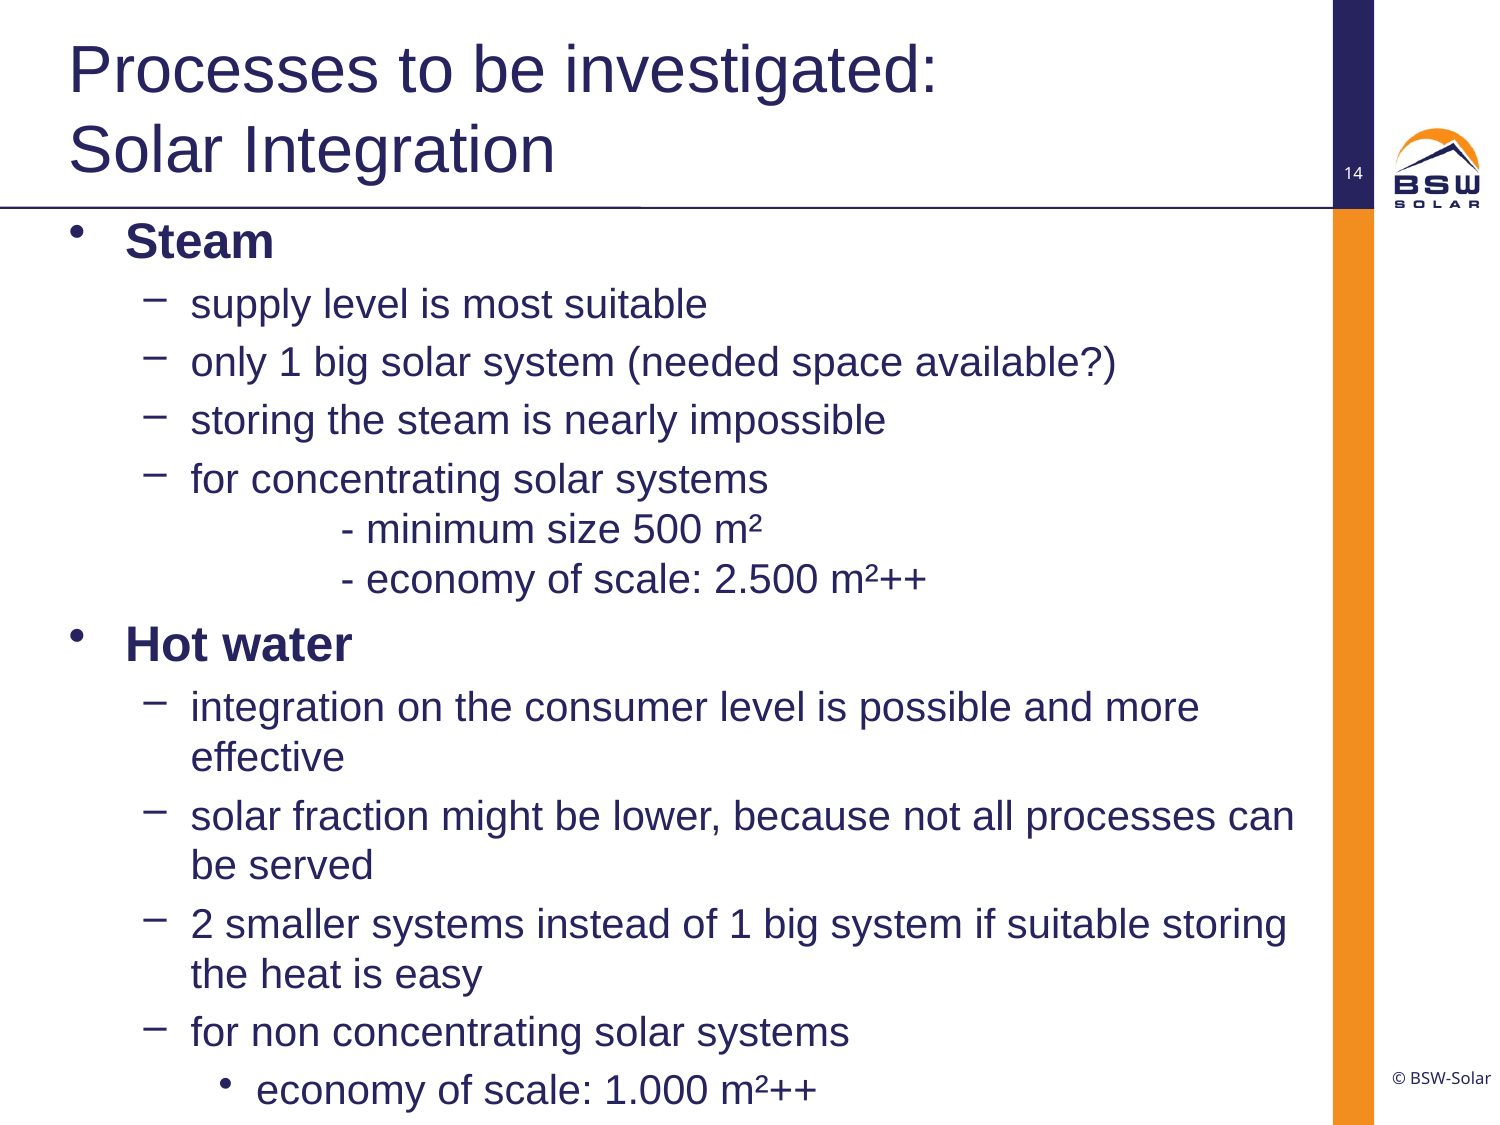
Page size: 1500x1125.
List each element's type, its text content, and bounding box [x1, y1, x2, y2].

footer © BSW-Solar [1392, 924, 1500, 1088]
slide_number 14 [1332, 81, 1375, 186]
title Processes to be investigated: Solar Integration [68, 0, 1263, 187]
picture [1391, 125, 1482, 208]
list Steam supply level is most suitable only 1 big solar system (needed space available?) storing the steam is nearly impossible for concentrating solar systems - minimum size 500 m² - economy of scale: 2.500 m²++ Hot water integration on the consumer level is possible and more effective solar fraction might be lower, because not all processes can be served 2 smaller systems instead of 1 big system if suitable storing the heat is easy for non concentrating solar systems economy of scale: 1.000 m²++ [68, 207, 1305, 1053]
